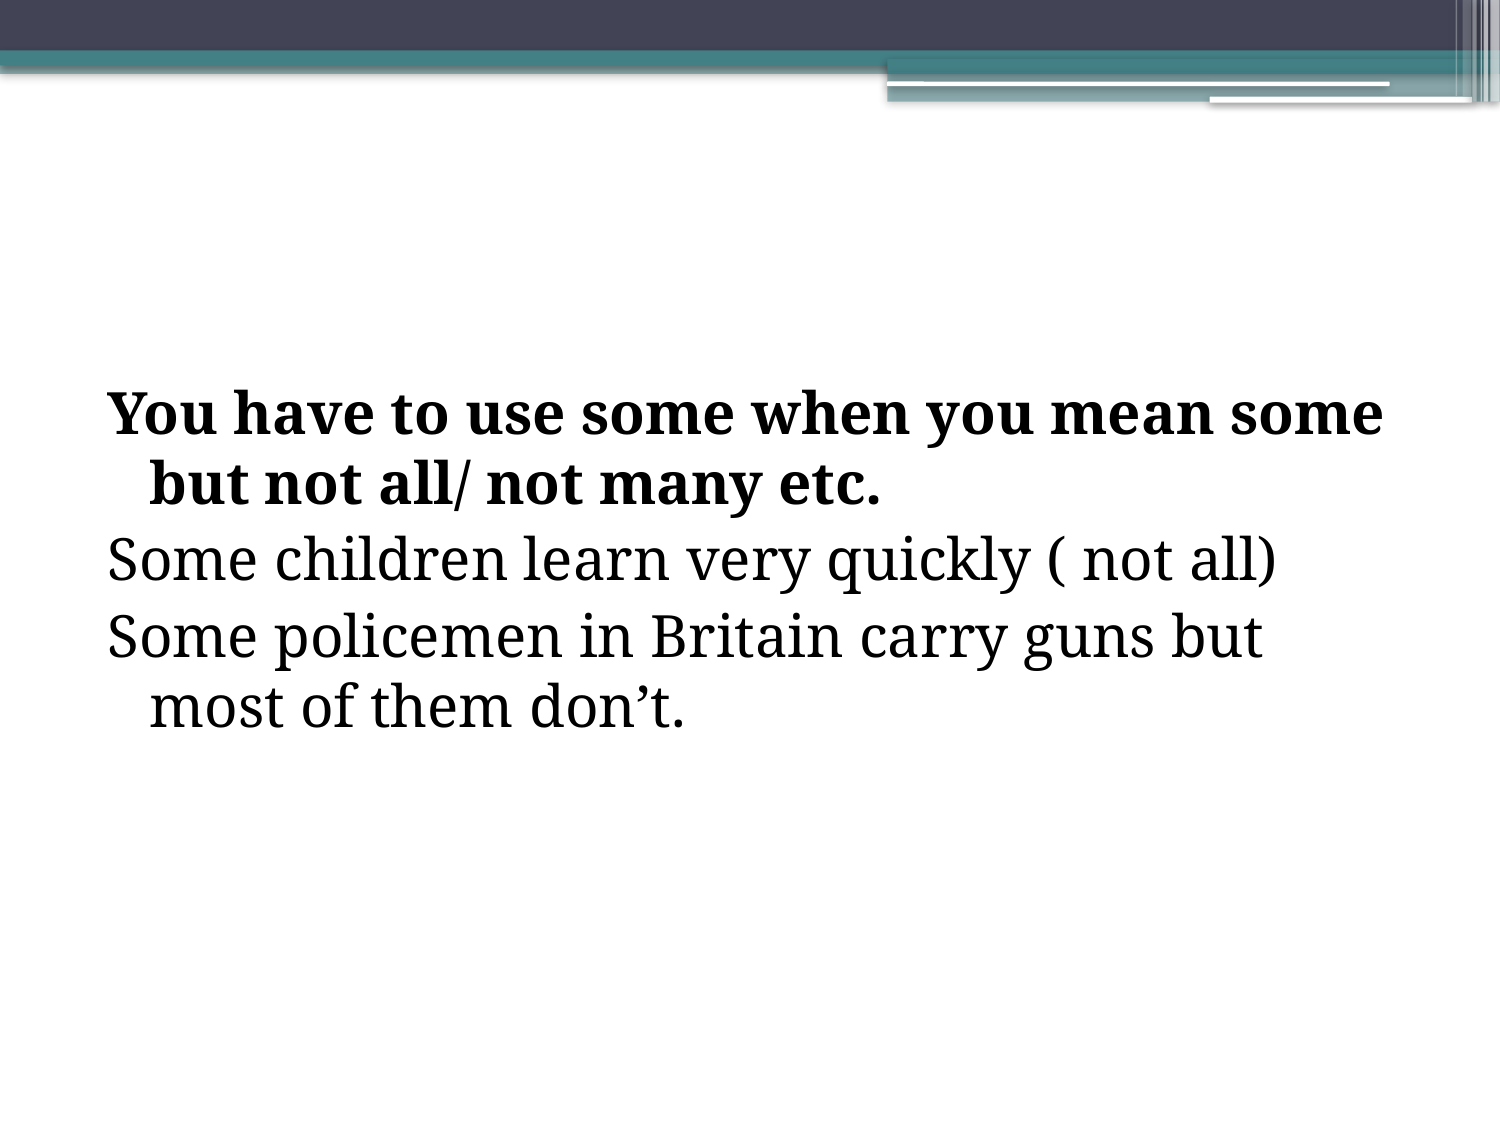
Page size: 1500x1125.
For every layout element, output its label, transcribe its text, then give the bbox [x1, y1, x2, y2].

list You have to use some when you mean some but not all/ not many etc. Some children learn very quickly ( not all) Some policemen in Britain carry guns but most of them don’t. [75, 368, 1425, 1079]
